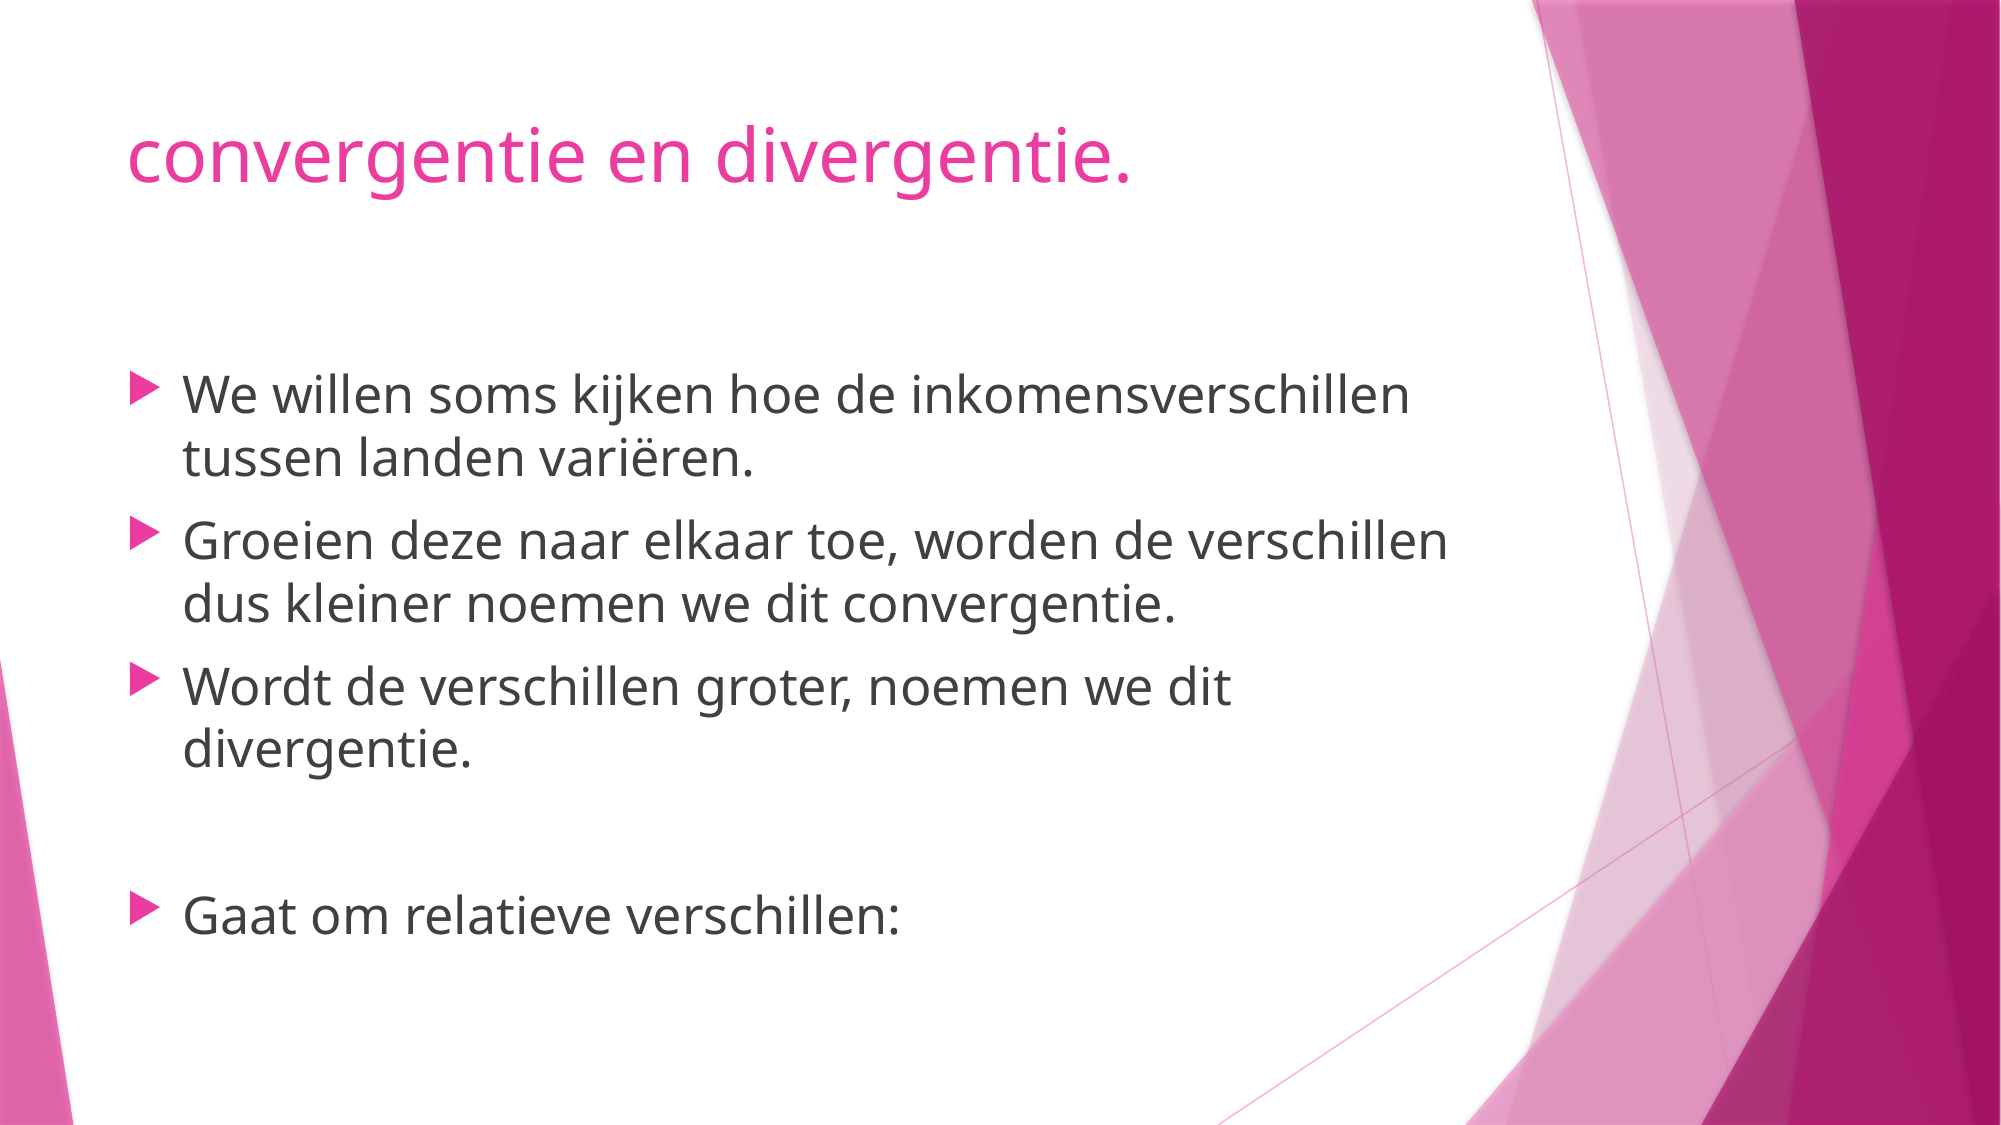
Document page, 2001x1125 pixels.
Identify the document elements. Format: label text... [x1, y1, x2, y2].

list We willen soms kijken hoe de inkomensverschillen tussen landen variëren. Groeien deze naar elkaar toe, worden de verschillen dus kleiner noemen we dit convergentie. Wordt de verschillen groter, noemen we dit divergentie. Gaat om relatieve verschillen: [111, 354, 1522, 992]
title convergentie en divergentie. [111, 99, 1522, 317]
